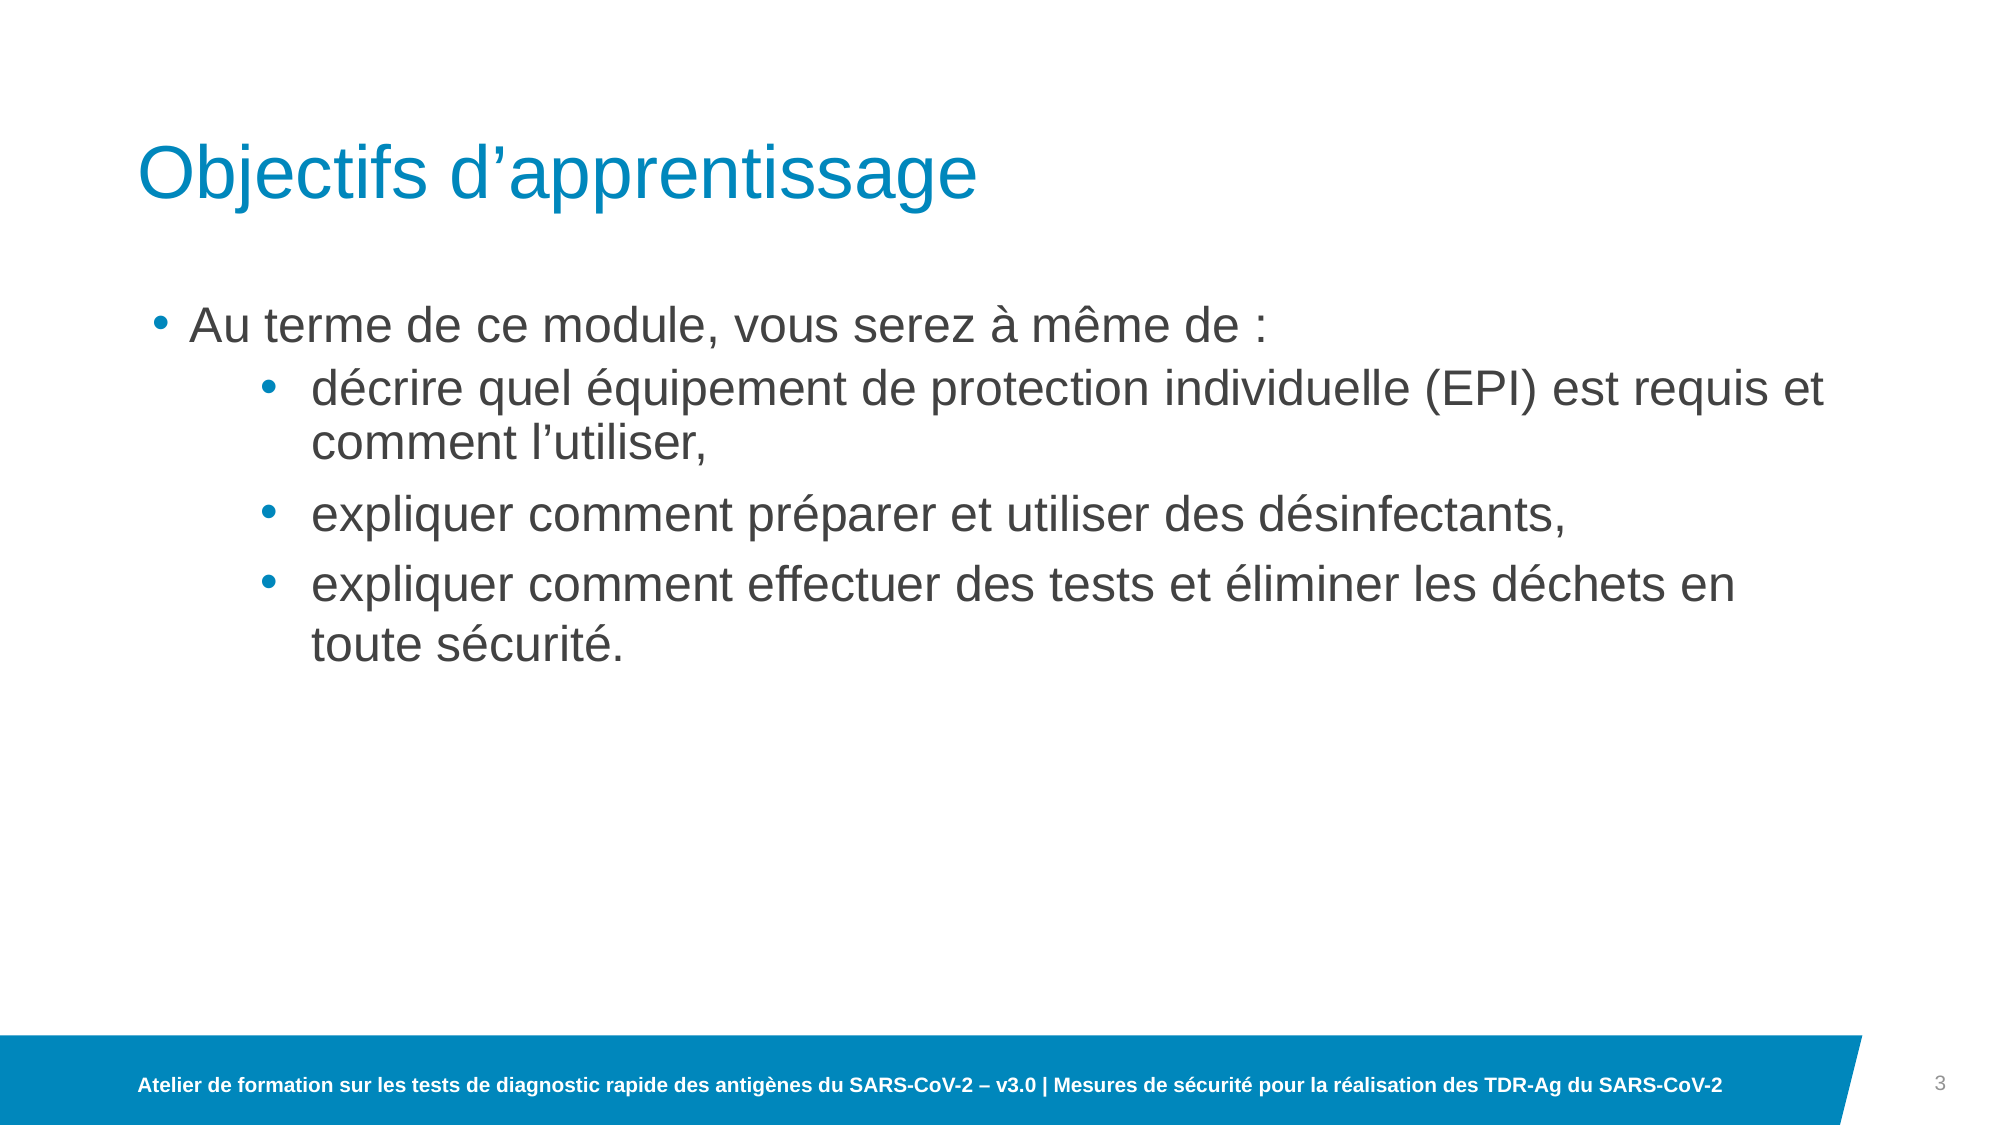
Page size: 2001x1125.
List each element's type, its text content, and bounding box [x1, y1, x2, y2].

slide_number 3 [1862, 1035, 1947, 1125]
footer Atelier de formation sur les tests de diagnostic rapide des antigènes du SARS-CoV-2 – v3.0 | Mesures de sécurité pour la réalisation des TDR-Ag du SARS-CoV-2 [137, 1042, 1762, 1125]
list Au terme de ce module, vous serez à même de : décrire quel équipement de protection individuelle (EPI) est requis et comment l’utiliser, expliquer comment préparer et utiliser des désinfectants, expliquer comment effectuer des tests et éliminer les déchets en toute sécurité. [137, 284, 1863, 1014]
title Objectifs d’apprentissage [137, 59, 1863, 215]
